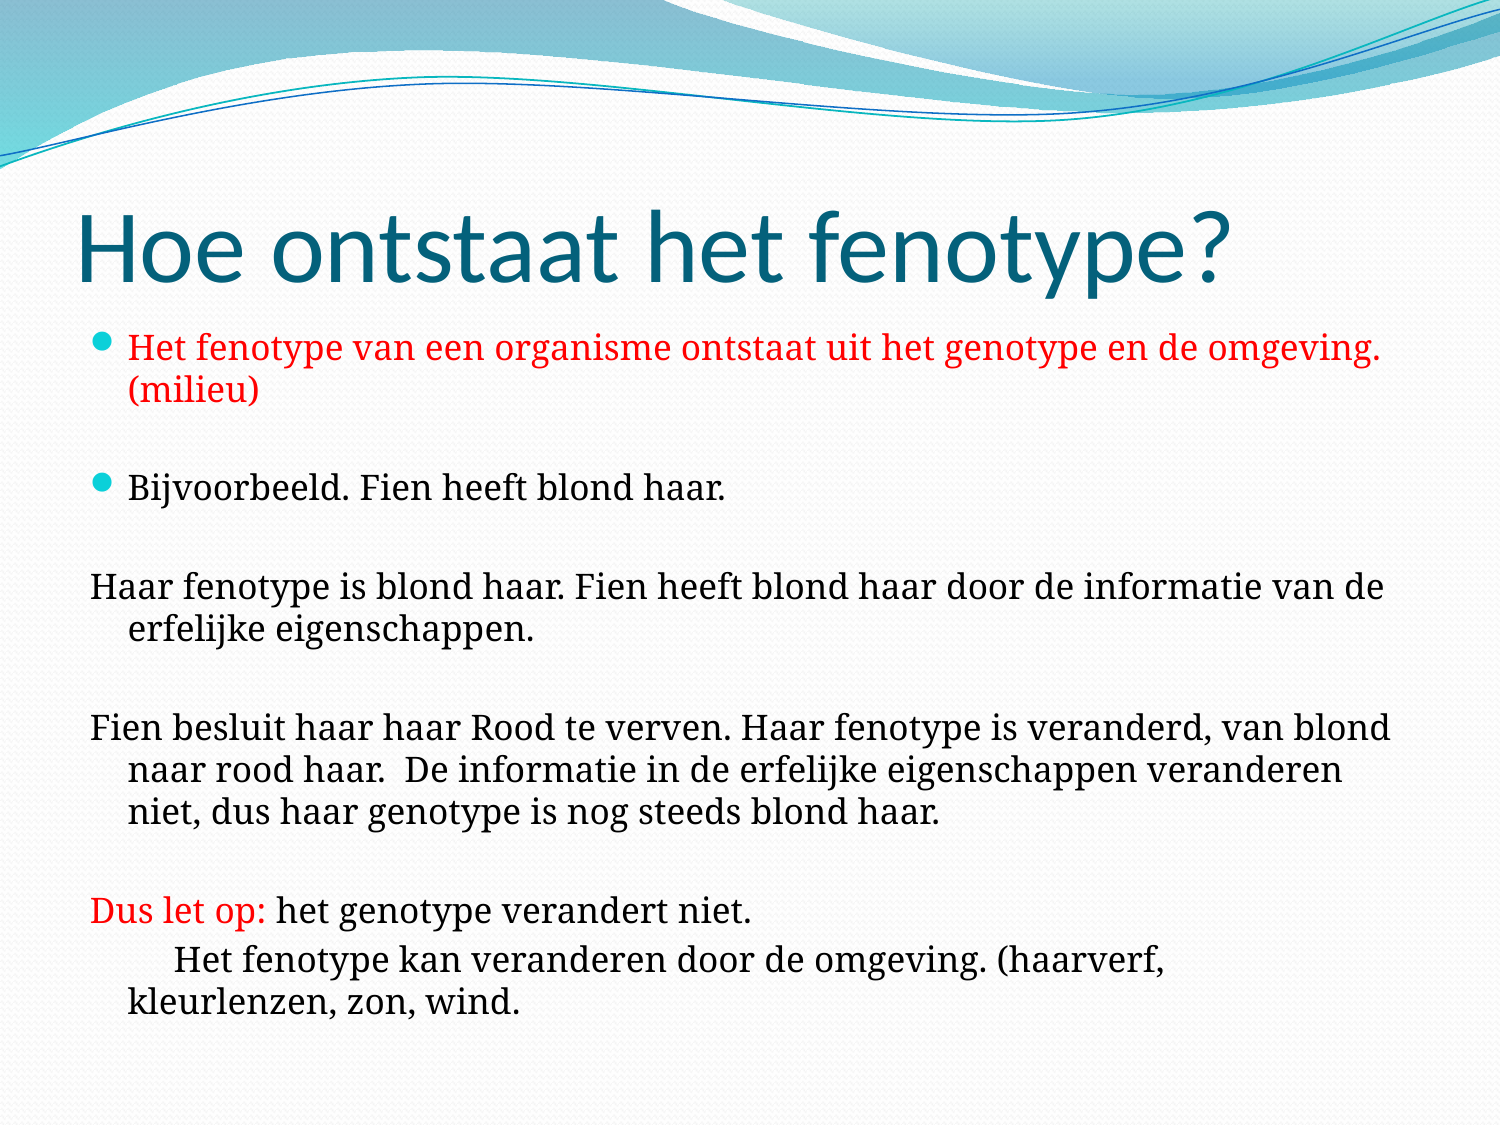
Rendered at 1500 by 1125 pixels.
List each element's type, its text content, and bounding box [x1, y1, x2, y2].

title Hoe ontstaat het fenotype? [75, 115, 1425, 303]
list Het fenotype van een organisme ontstaat uit het genotype en de omgeving. (milieu) Bijvoorbeeld. Fien heeft blond haar. Haar fenotype is blond haar. Fien heeft blond haar door de informatie van de erfelijke eigenschappen. Fien besluit haar haar Rood te verven. Haar fenotype is veranderd, van blond naar rood haar. De informatie in de erfelijke eigenschappen veranderen niet, dus haar genotype is nog steeds blond haar. Dus let op: het genotype verandert niet. Het fenotype kan veranderen door de omgeving. (haarverf, kleurlenzen, zon, wind. [75, 317, 1425, 1038]
